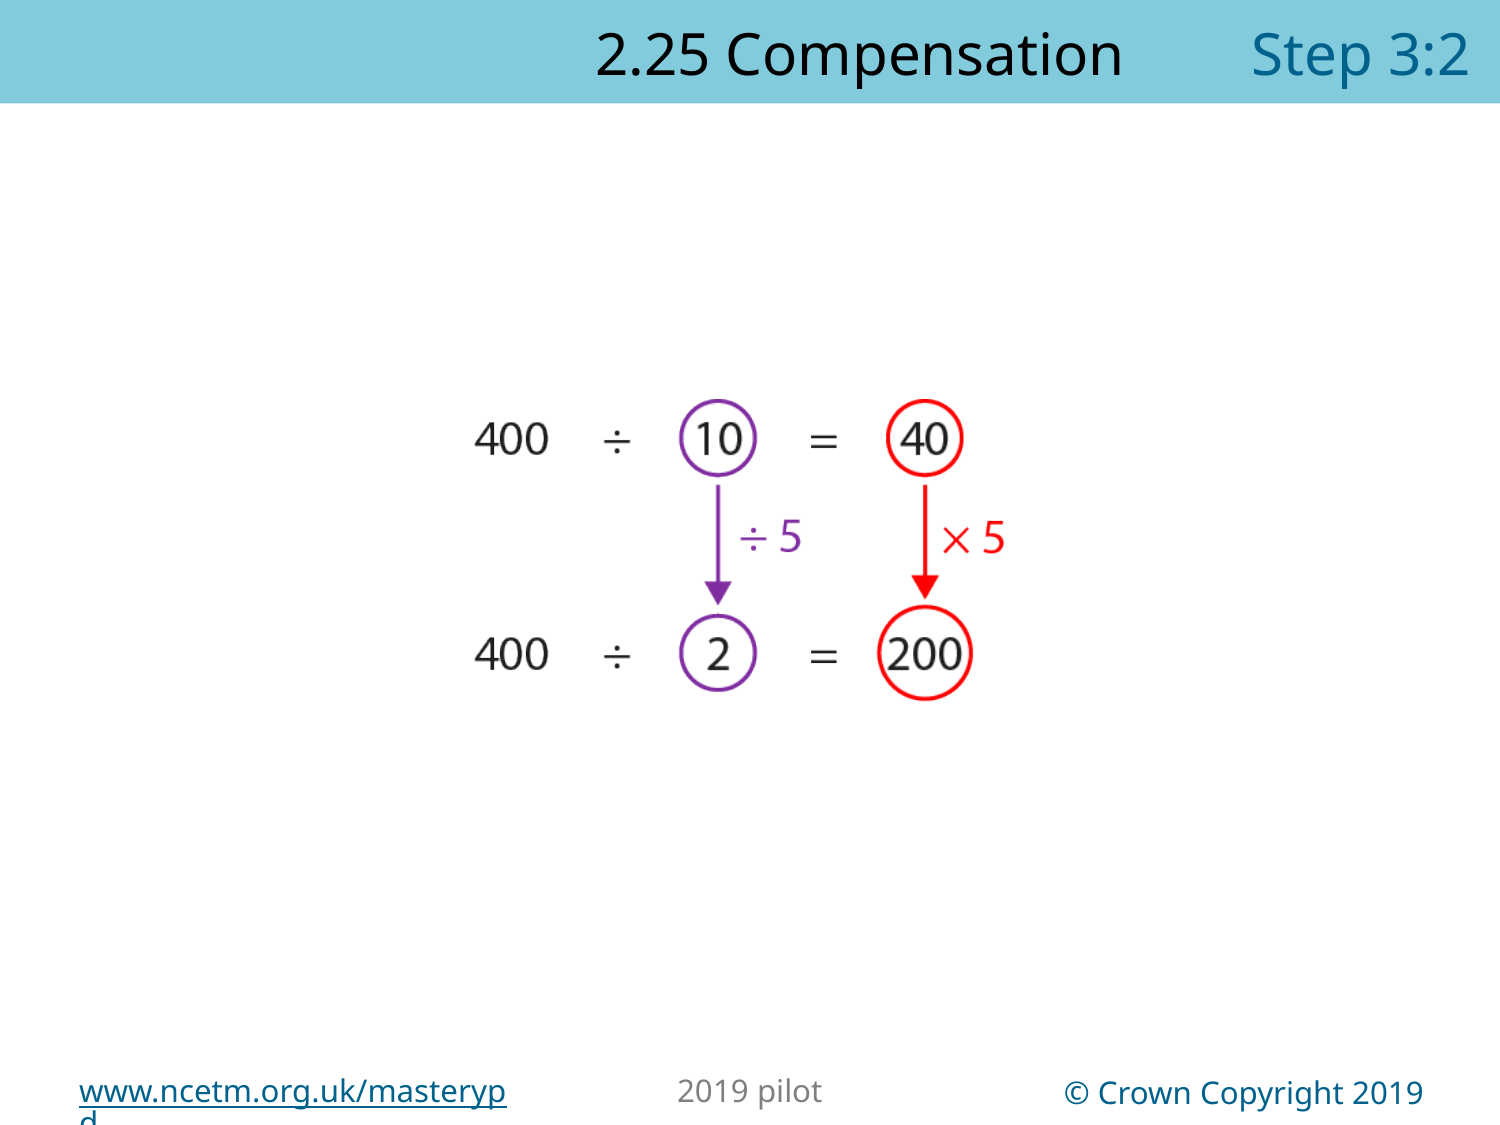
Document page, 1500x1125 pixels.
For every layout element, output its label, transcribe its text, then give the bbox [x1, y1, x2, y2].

picture [197, 399, 1317, 736]
list 2.25 Compensation Step 3:2 [0, 0, 1500, 104]
